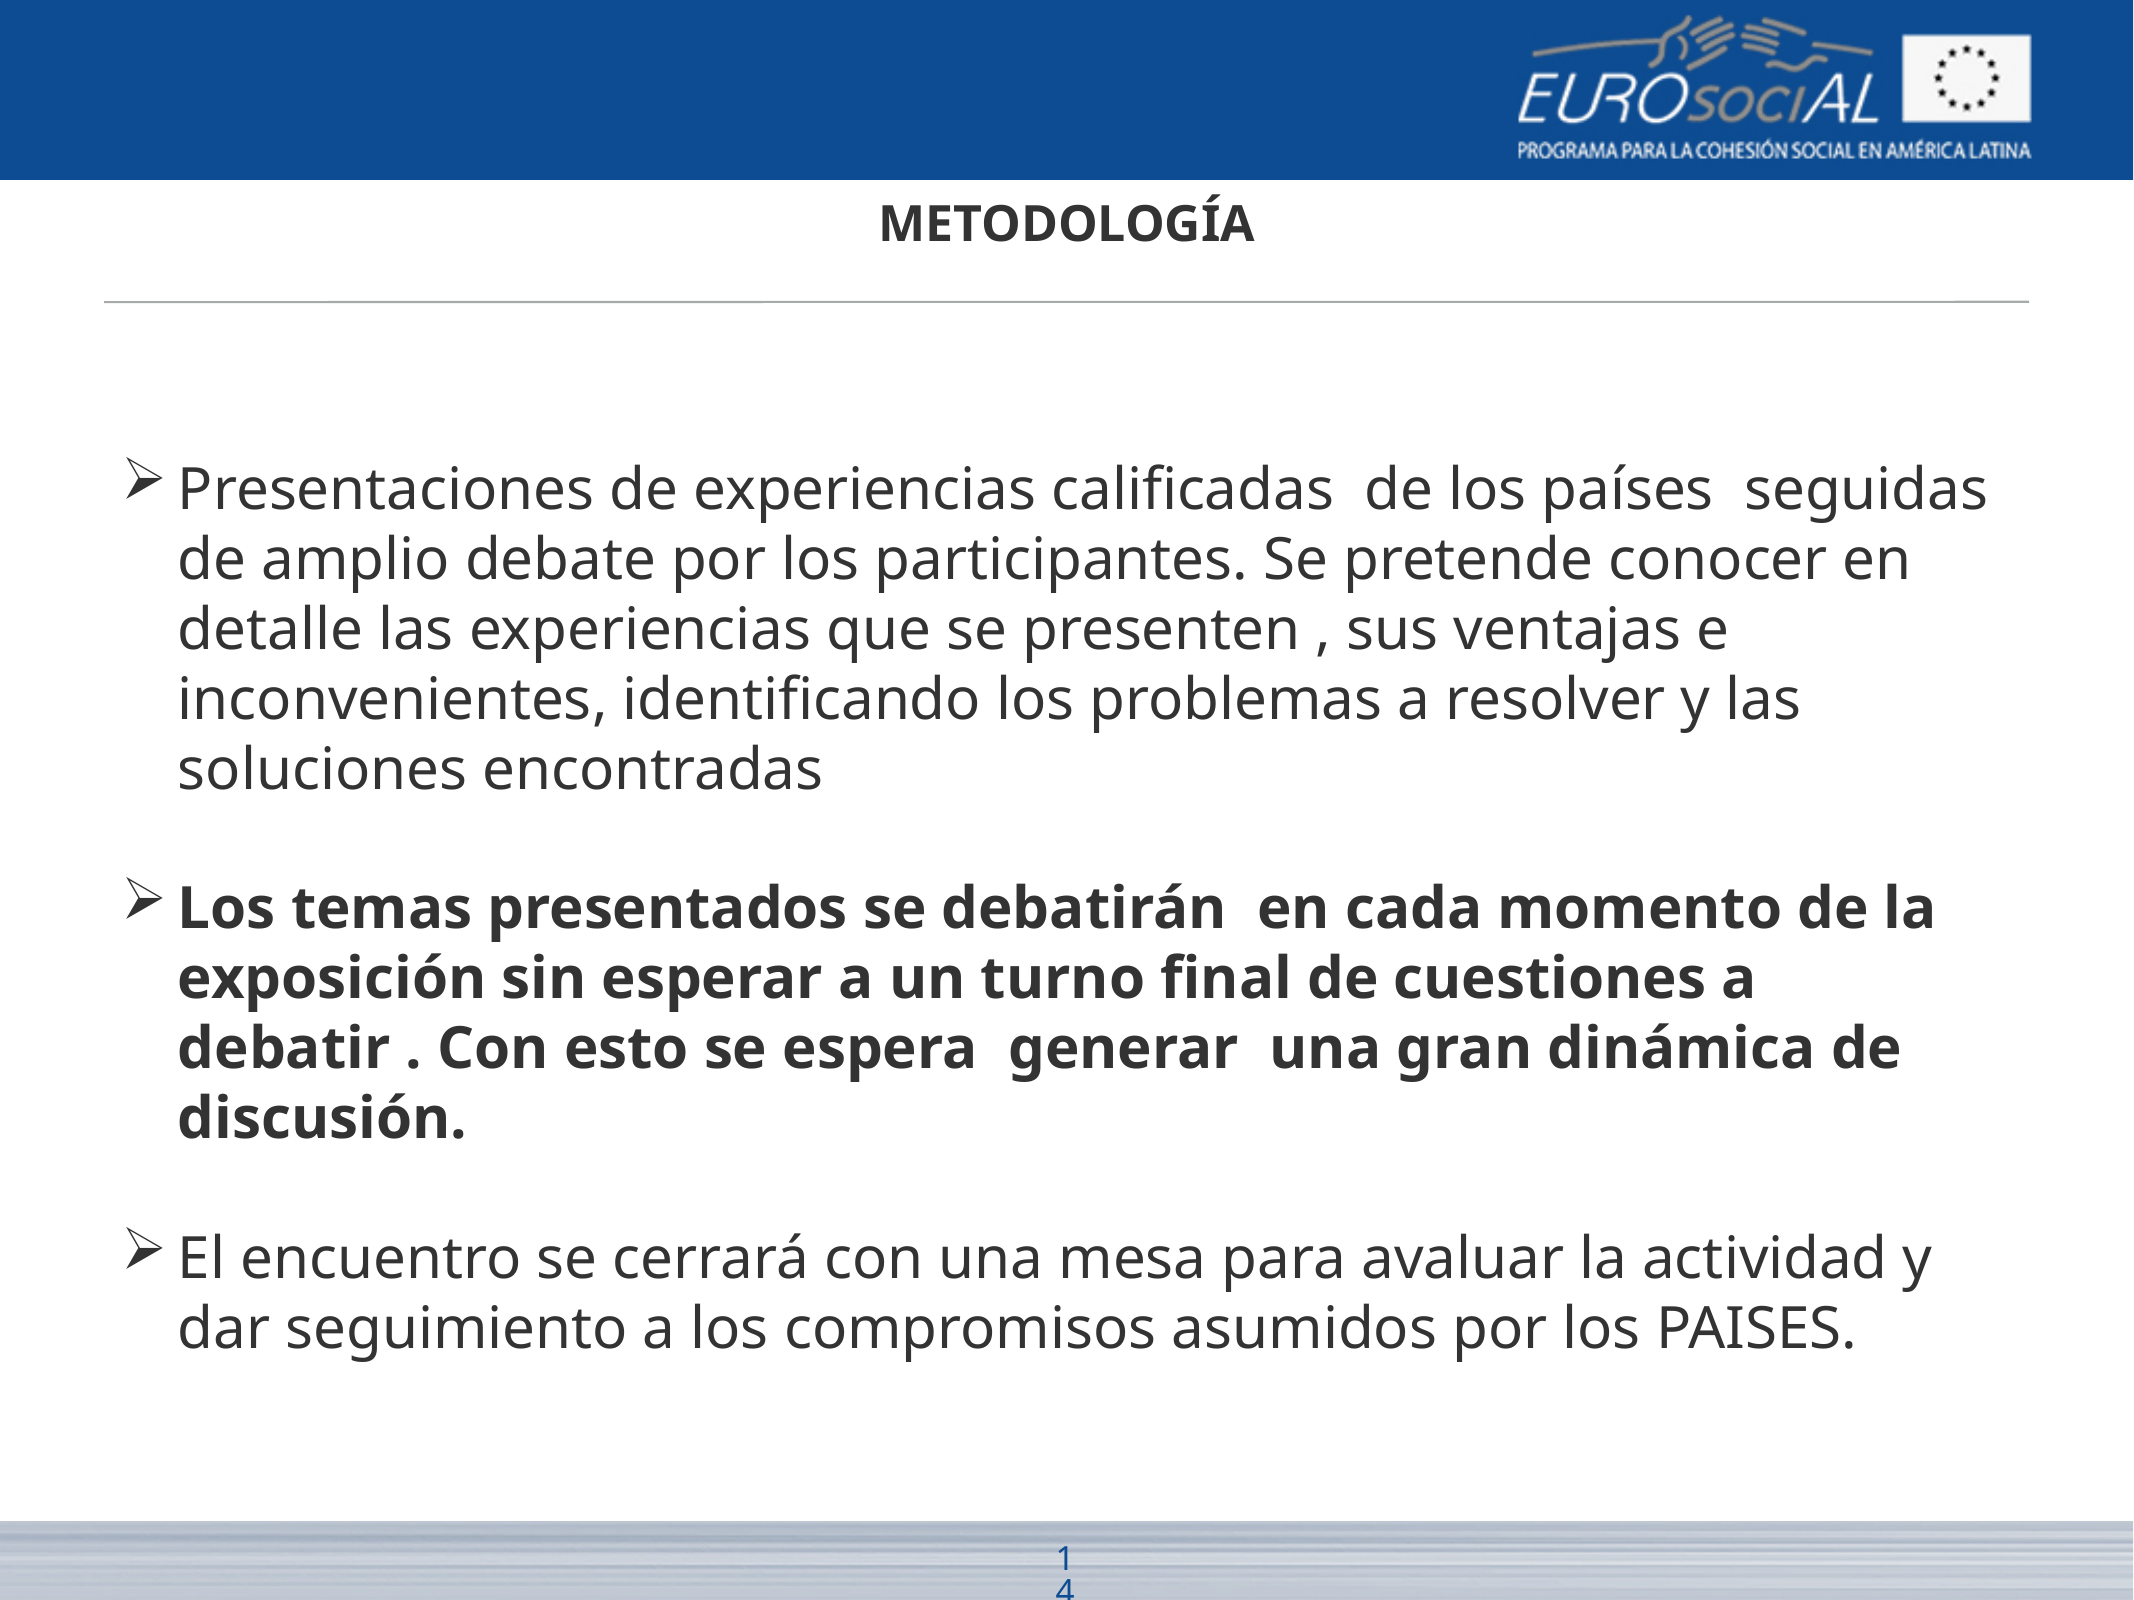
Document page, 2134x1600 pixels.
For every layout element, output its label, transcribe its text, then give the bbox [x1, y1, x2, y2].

list Presentaciones de experiencias calificadas de los países seguidas de amplio debate por los participantes. Se pretende conocer en detalle las experiencias que se presenten , sus ventajas e inconvenientes, identificando los problemas a resolver y las soluciones encontradas Los temas presentados se debatirán en cada momento de la exposición sin esperar a un turno final de cuestiones a debatir . Con esto se espera generar una gran dinámica de discusión. El encuentro se cerrará con una mesa para avaluar la actividad y dar seguimiento a los compromisos asumidos por los PAISES. [106, 373, 2027, 1430]
slide_number 14 [1040, 1529, 1094, 1587]
picture [0, 1521, 2134, 1600]
picture [0, 0, 2134, 180]
title METODOLOGÍA [106, 64, 2027, 331]
